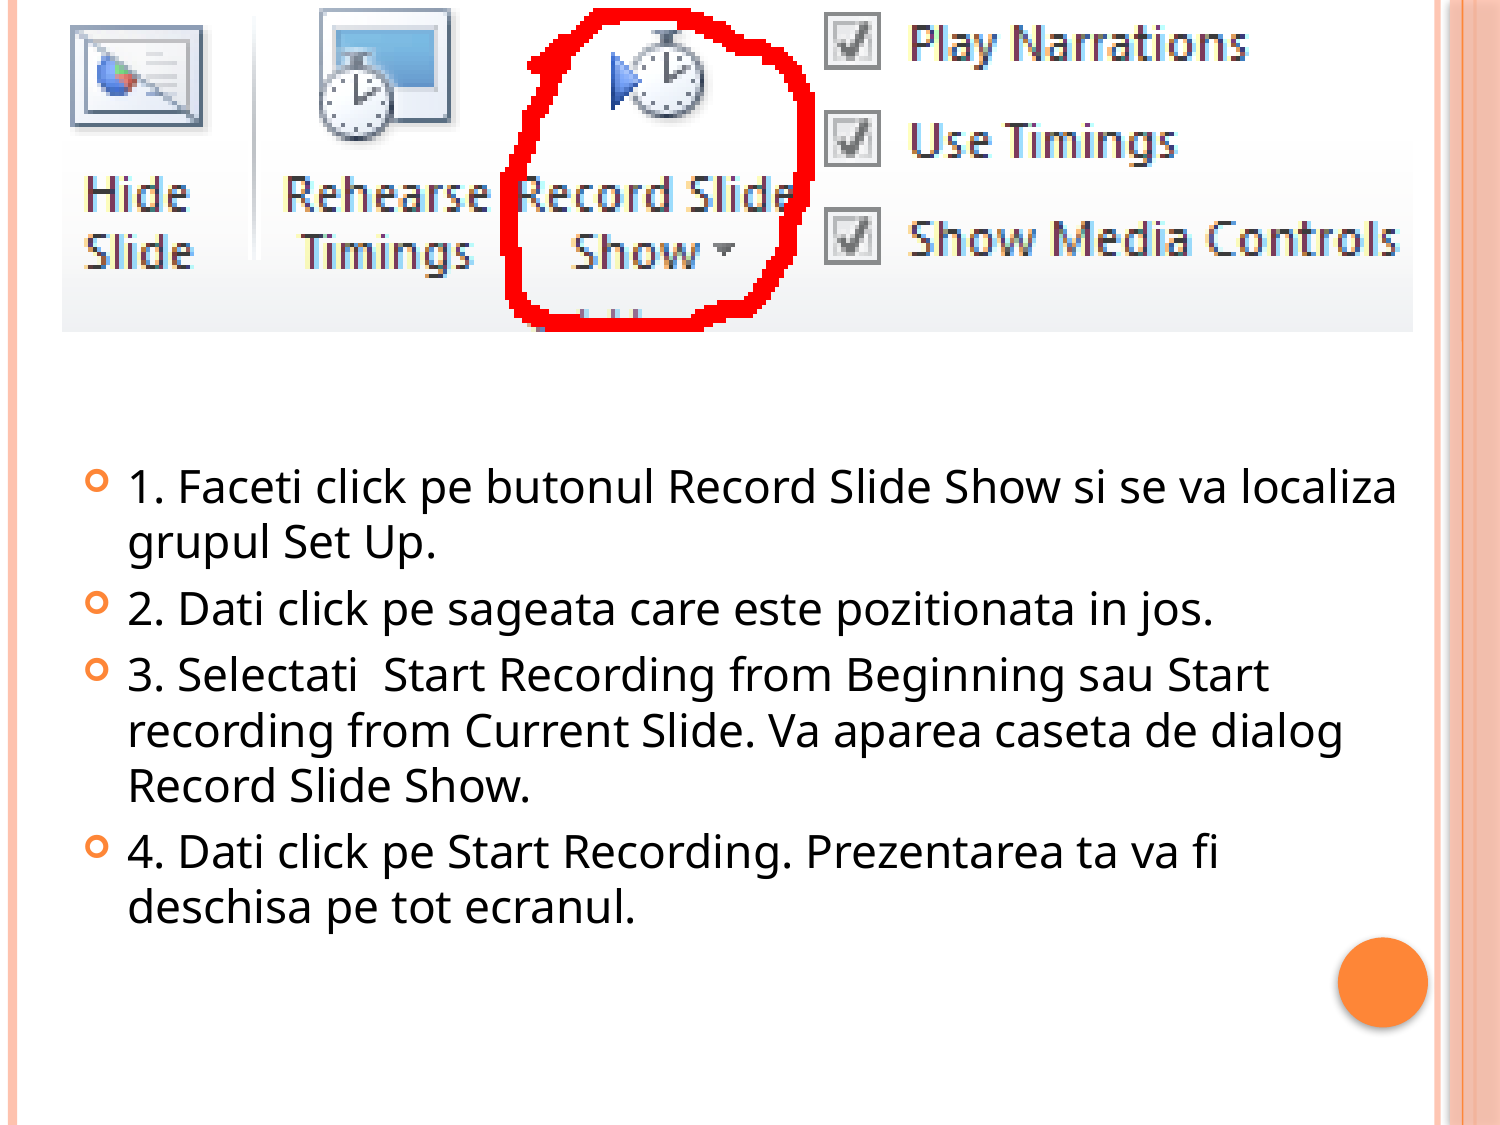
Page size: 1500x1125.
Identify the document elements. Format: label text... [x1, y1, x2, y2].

picture [61, 7, 1418, 333]
list 1. Faceti click pe butonul Record Slide Show si se va localiza grupul Set Up. 2. Dati click pe sageata care este pozitionata in jos. 3. Selectati Start Recording from Beginning sau Start recording from Current Slide. Va aparea caseta de dialog Record Slide Show. 4. Dati click pe Start Recording. Prezentarea ta va fi deschisa pe tot ecranul. [67, 450, 1418, 943]
